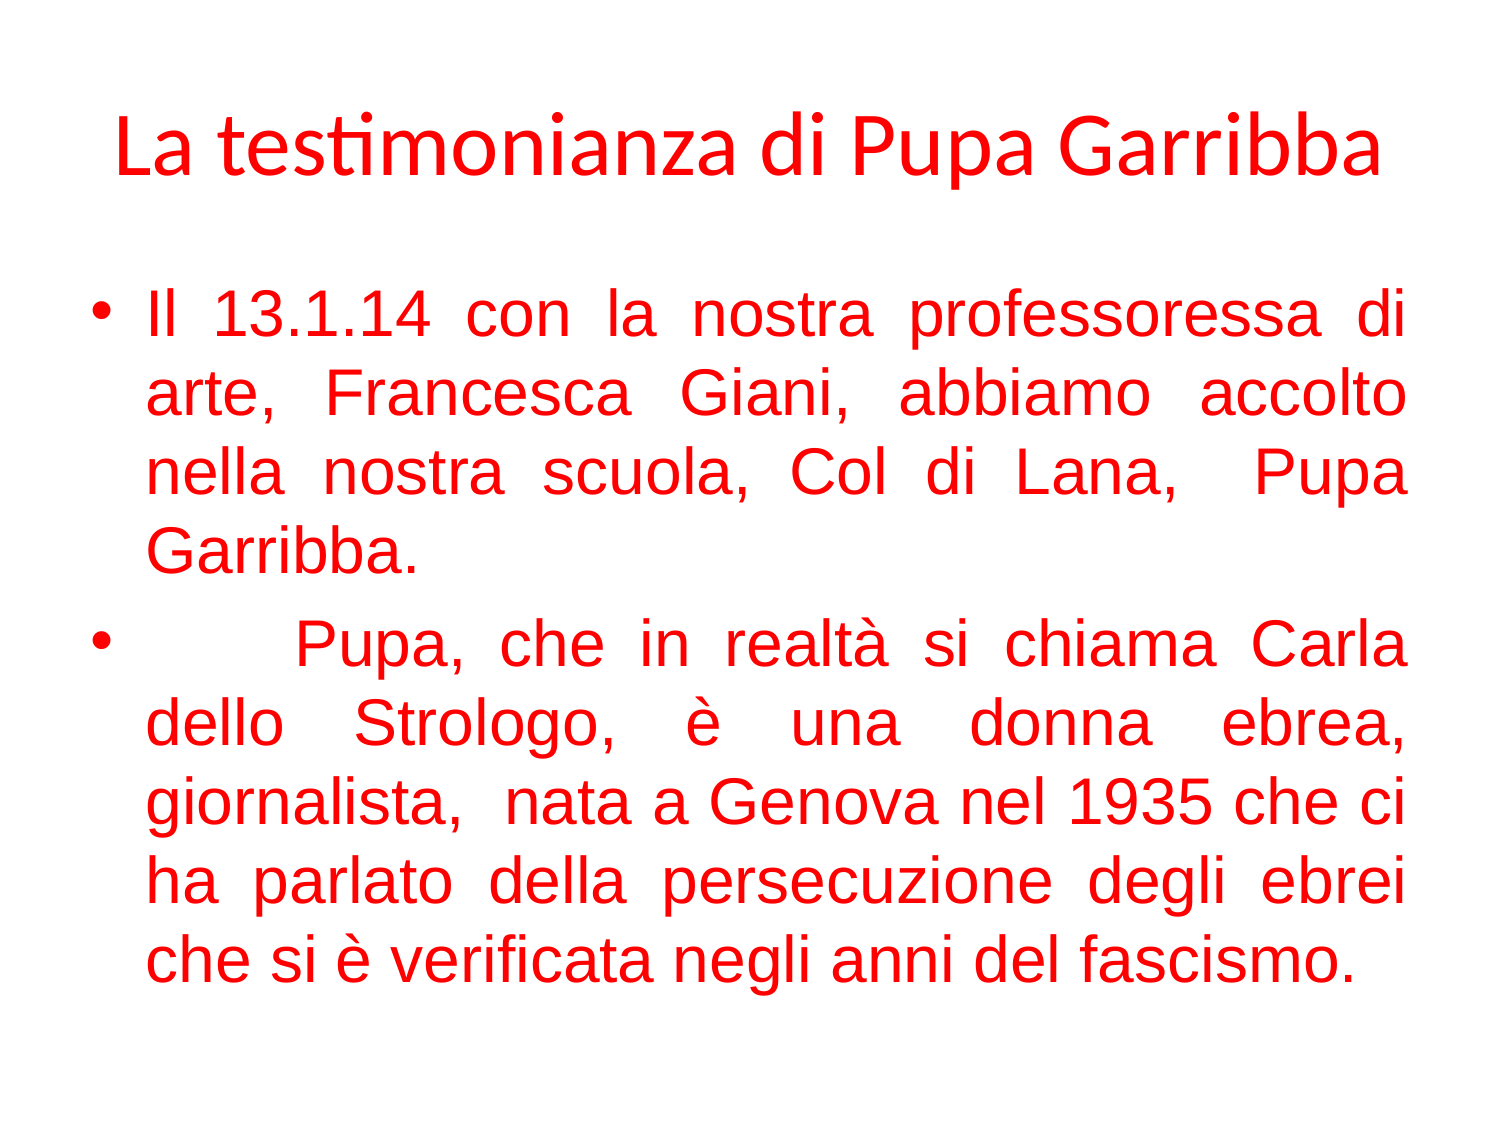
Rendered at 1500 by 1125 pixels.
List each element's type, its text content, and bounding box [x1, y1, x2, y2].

list Il 13.1.14 con la nostra professoressa di arte, Francesca Giani, abbiamo accolto nella nostra scuola, Col di Lana, Pupa Garribba. Pupa, che in realtà si chiama Carla dello Strologo, è una donna ebrea, giornalista, nata a Genova nel 1935 che ci ha parlato della persecuzione degli ebrei che si è verificata negli anni del fascismo. [75, 262, 1425, 1005]
title La testimonianza di Pupa Garribba [75, 45, 1425, 233]
